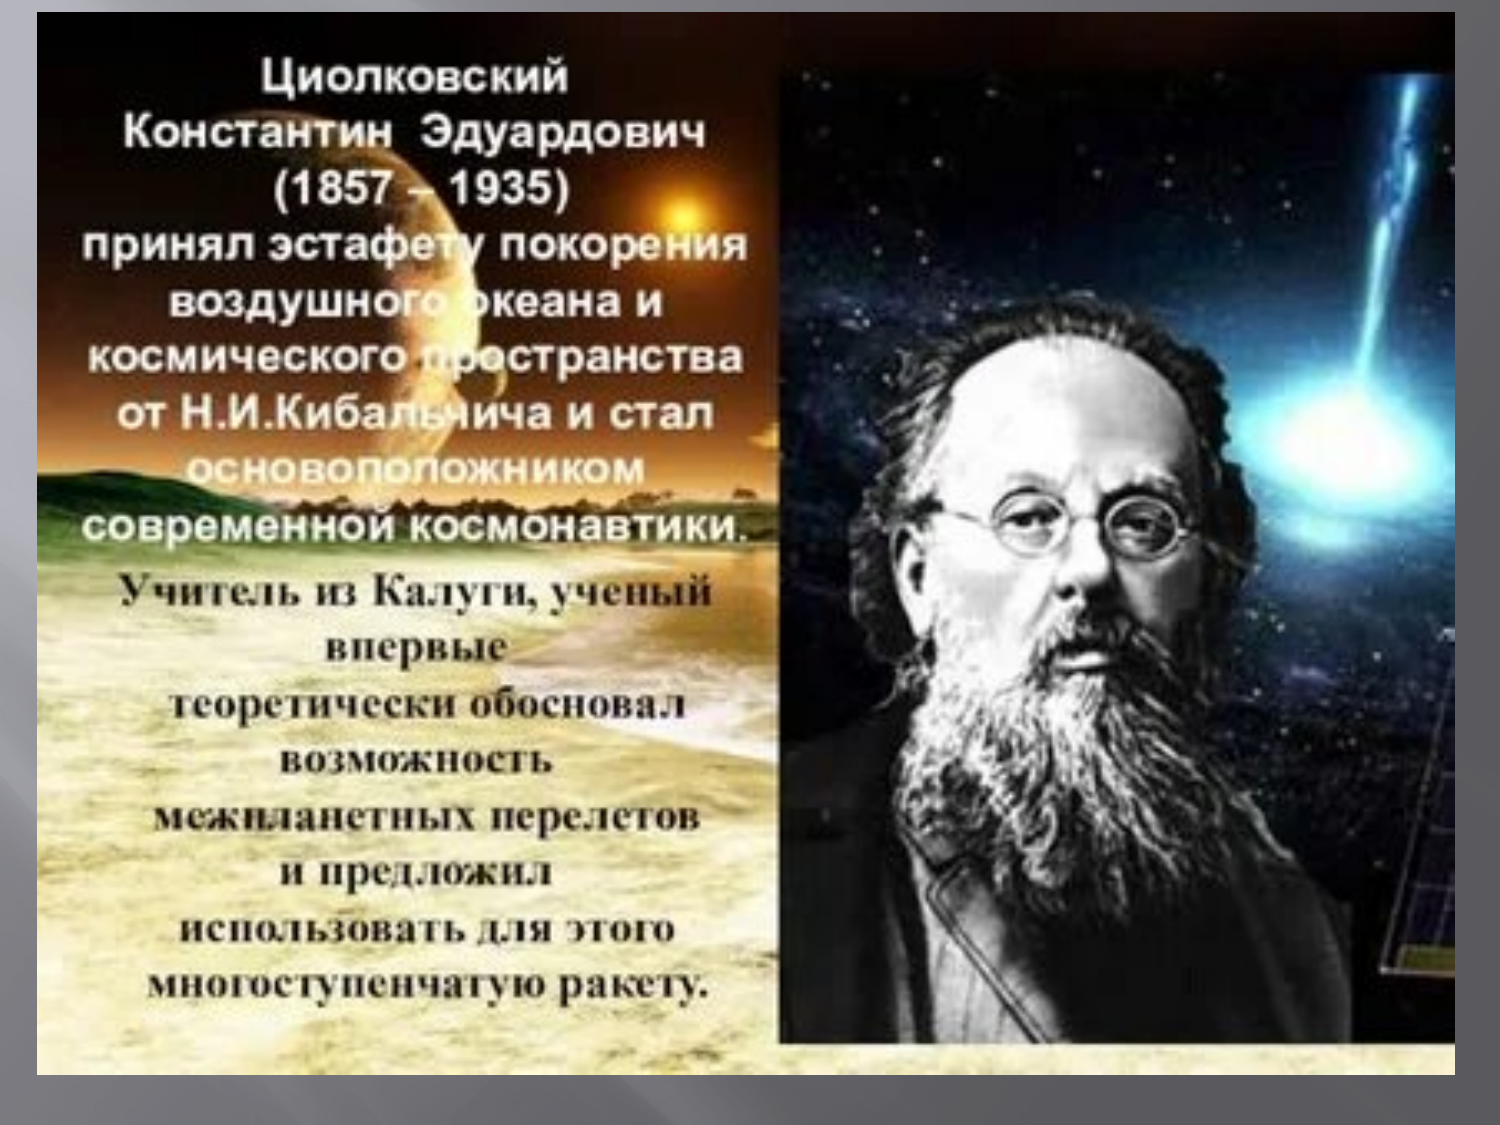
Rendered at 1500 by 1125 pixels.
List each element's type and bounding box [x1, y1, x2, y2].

picture [37, 12, 1455, 1076]
